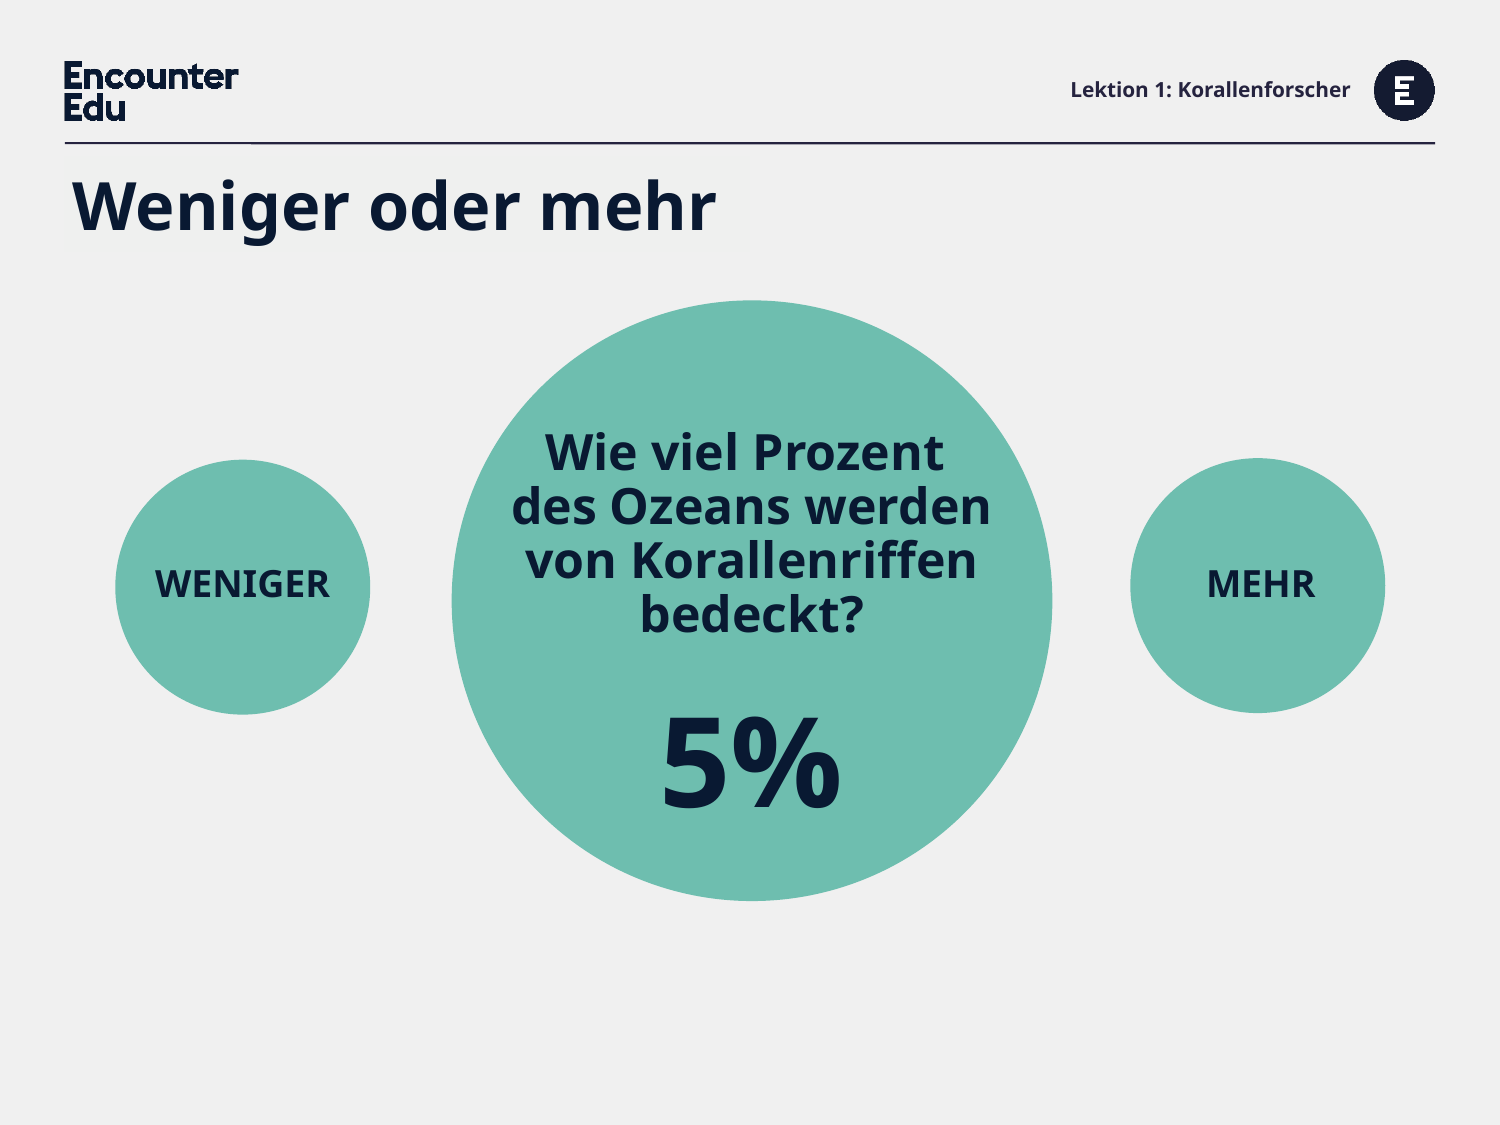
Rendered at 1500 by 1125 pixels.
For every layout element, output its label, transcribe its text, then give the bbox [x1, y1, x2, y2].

picture [1372, 58, 1436, 122]
text_box MEHR [1083, 516, 1439, 655]
title Lektion 1: Korallenforscher [749, 67, 1359, 114]
list WENIGER [64, 515, 421, 656]
text_box Weniger oder mehr [64, 156, 750, 252]
list 5% [482, 691, 1021, 874]
list Wie viel Prozent des Ozeans werden von Korallenriffen bedeckt? [482, 419, 1021, 602]
picture [60, 59, 243, 122]
